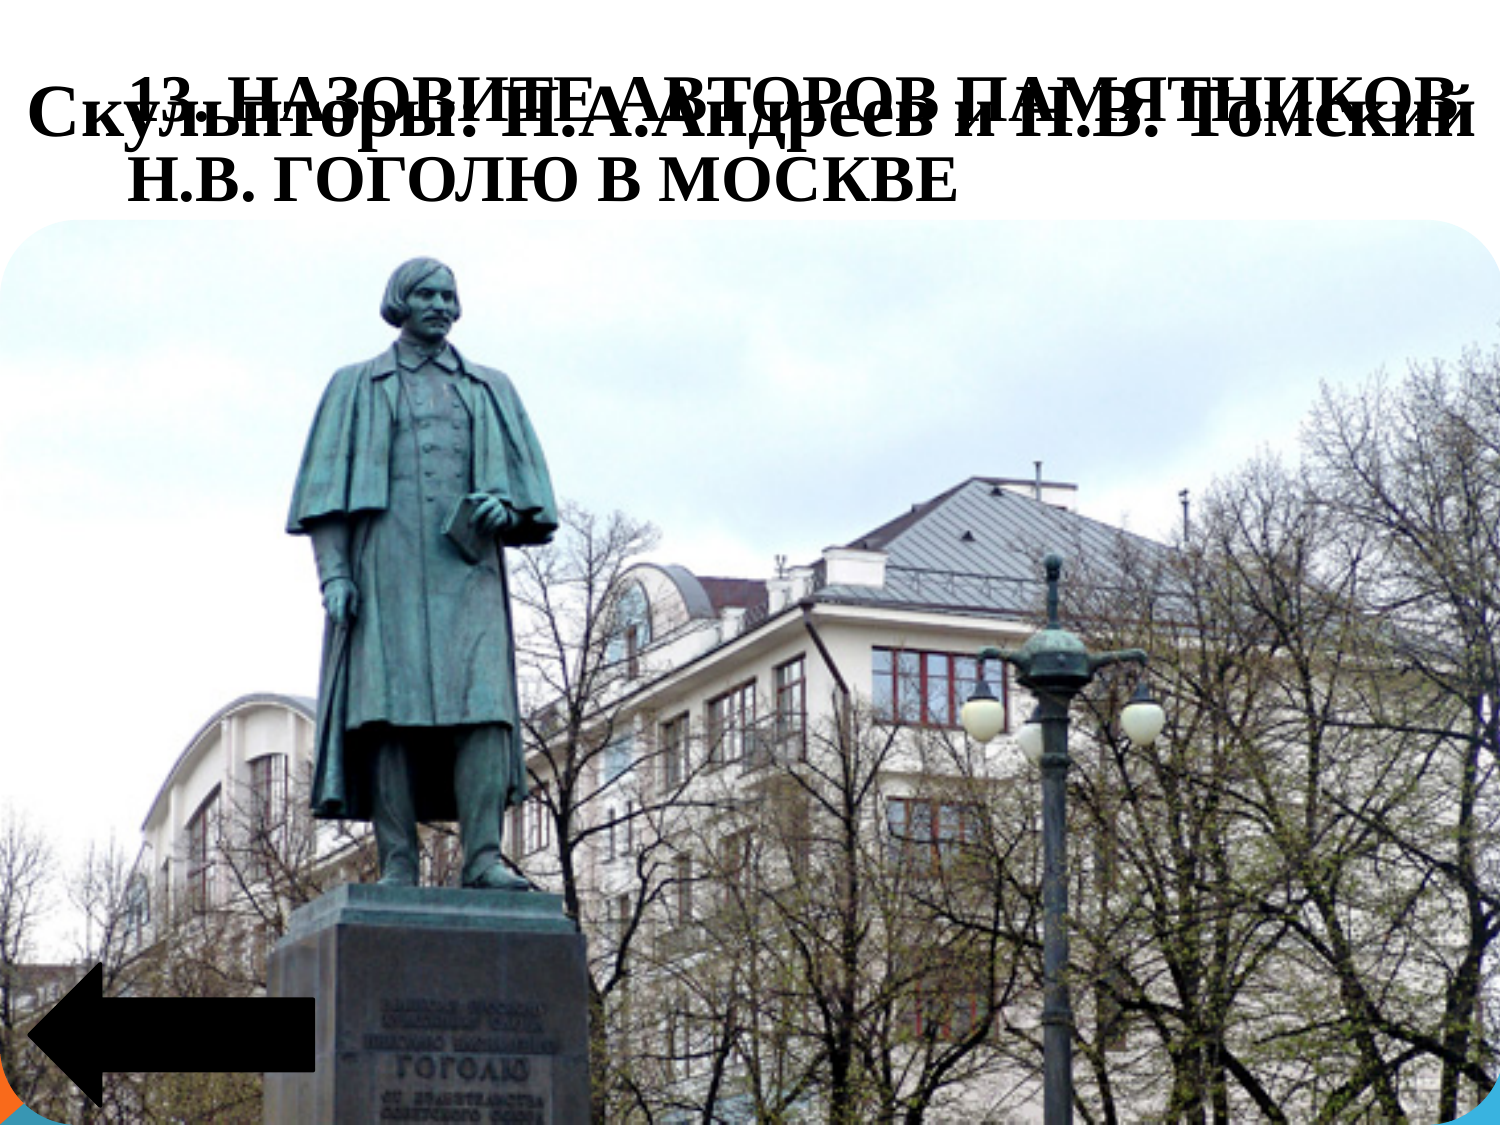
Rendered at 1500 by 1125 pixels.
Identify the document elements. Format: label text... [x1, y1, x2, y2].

text_box Скульпторы: Н.А.Андреев и Н.В. Томский [12, 54, 1493, 160]
title 13. Назовите авторов памятников Н.В. Гоголю в Москве [112, 160, 1483, 180]
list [0, 219, 1500, 1125]
